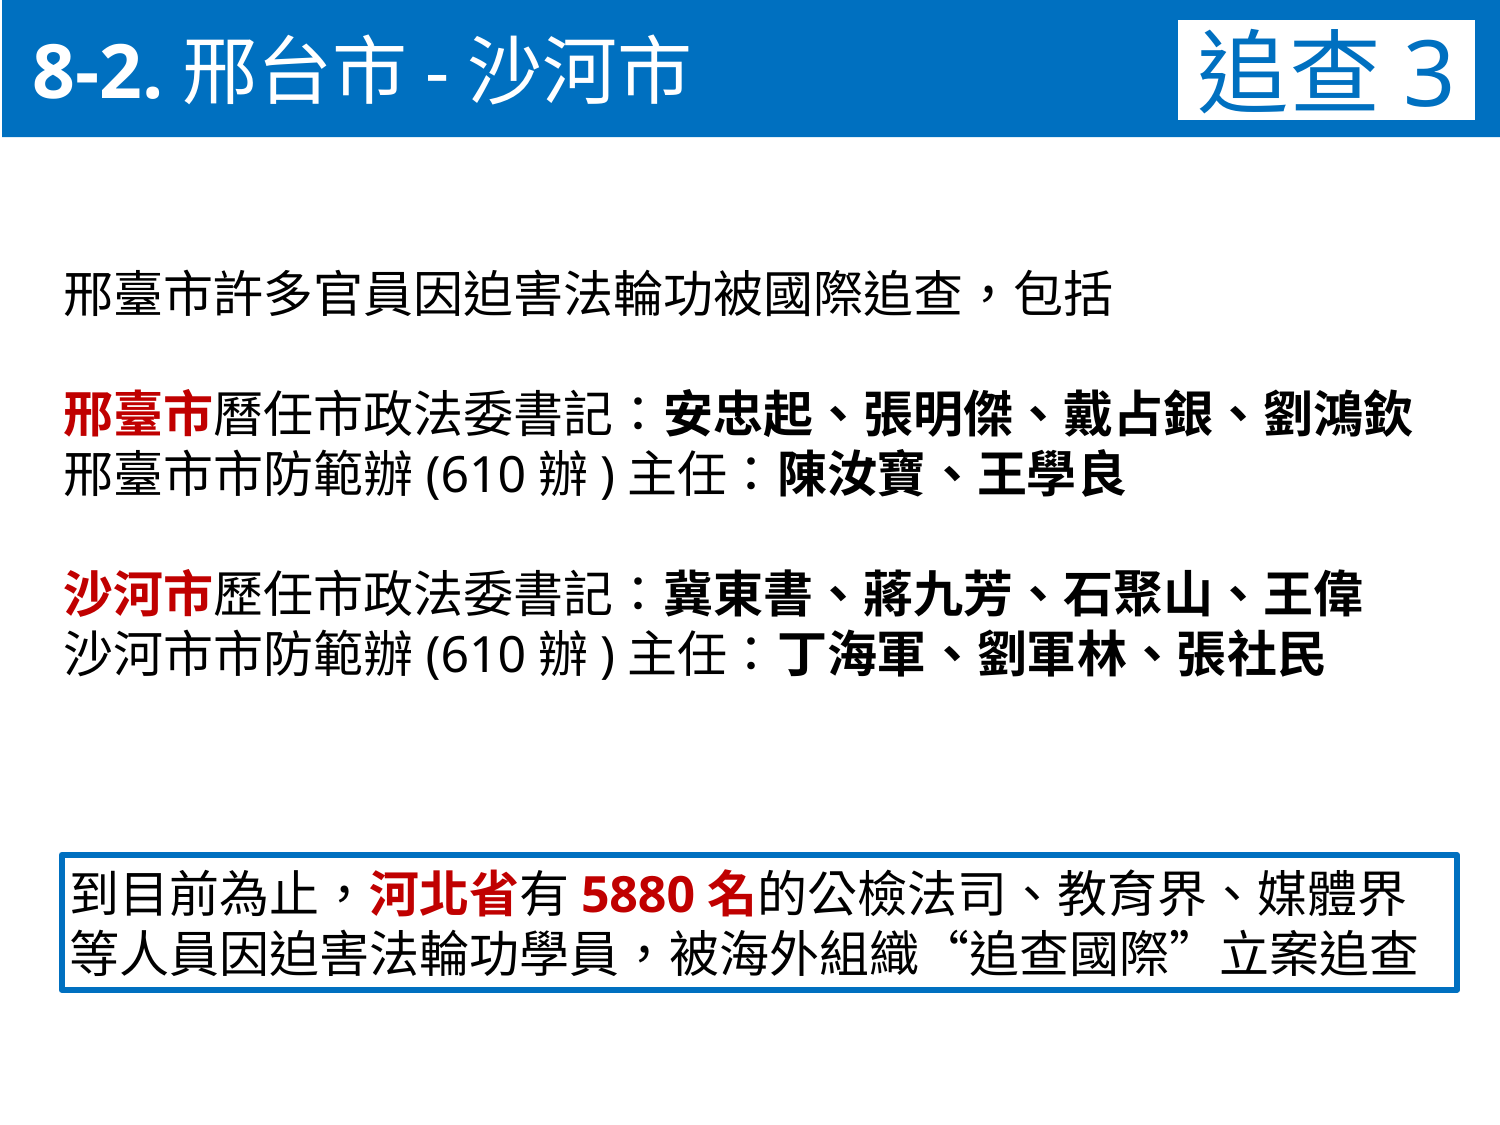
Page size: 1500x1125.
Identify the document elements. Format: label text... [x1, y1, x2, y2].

text_box 到目前為止，河北省有5880名的公檢法司、教育界、媒體界 等人員因迫害法輪功學員，被海外組織“追查國際”立案追查 [61, 855, 1457, 990]
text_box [1, 0, 1500, 138]
text_box 邢臺市許多官員因迫害法輪功被國際追查，包括 邢臺市曆任市政法委書記：安忠起、張明傑、戴占銀、劉鴻欽 邢臺市市防範辦(610辦)主任：陳汝寶、王學良 沙河市歷任市政法委書記：冀東書、蔣九芳、石聚山、王偉 沙河市市防範辦(610辦)主任：丁海軍、劉軍林、張社民 [48, 255, 1470, 691]
